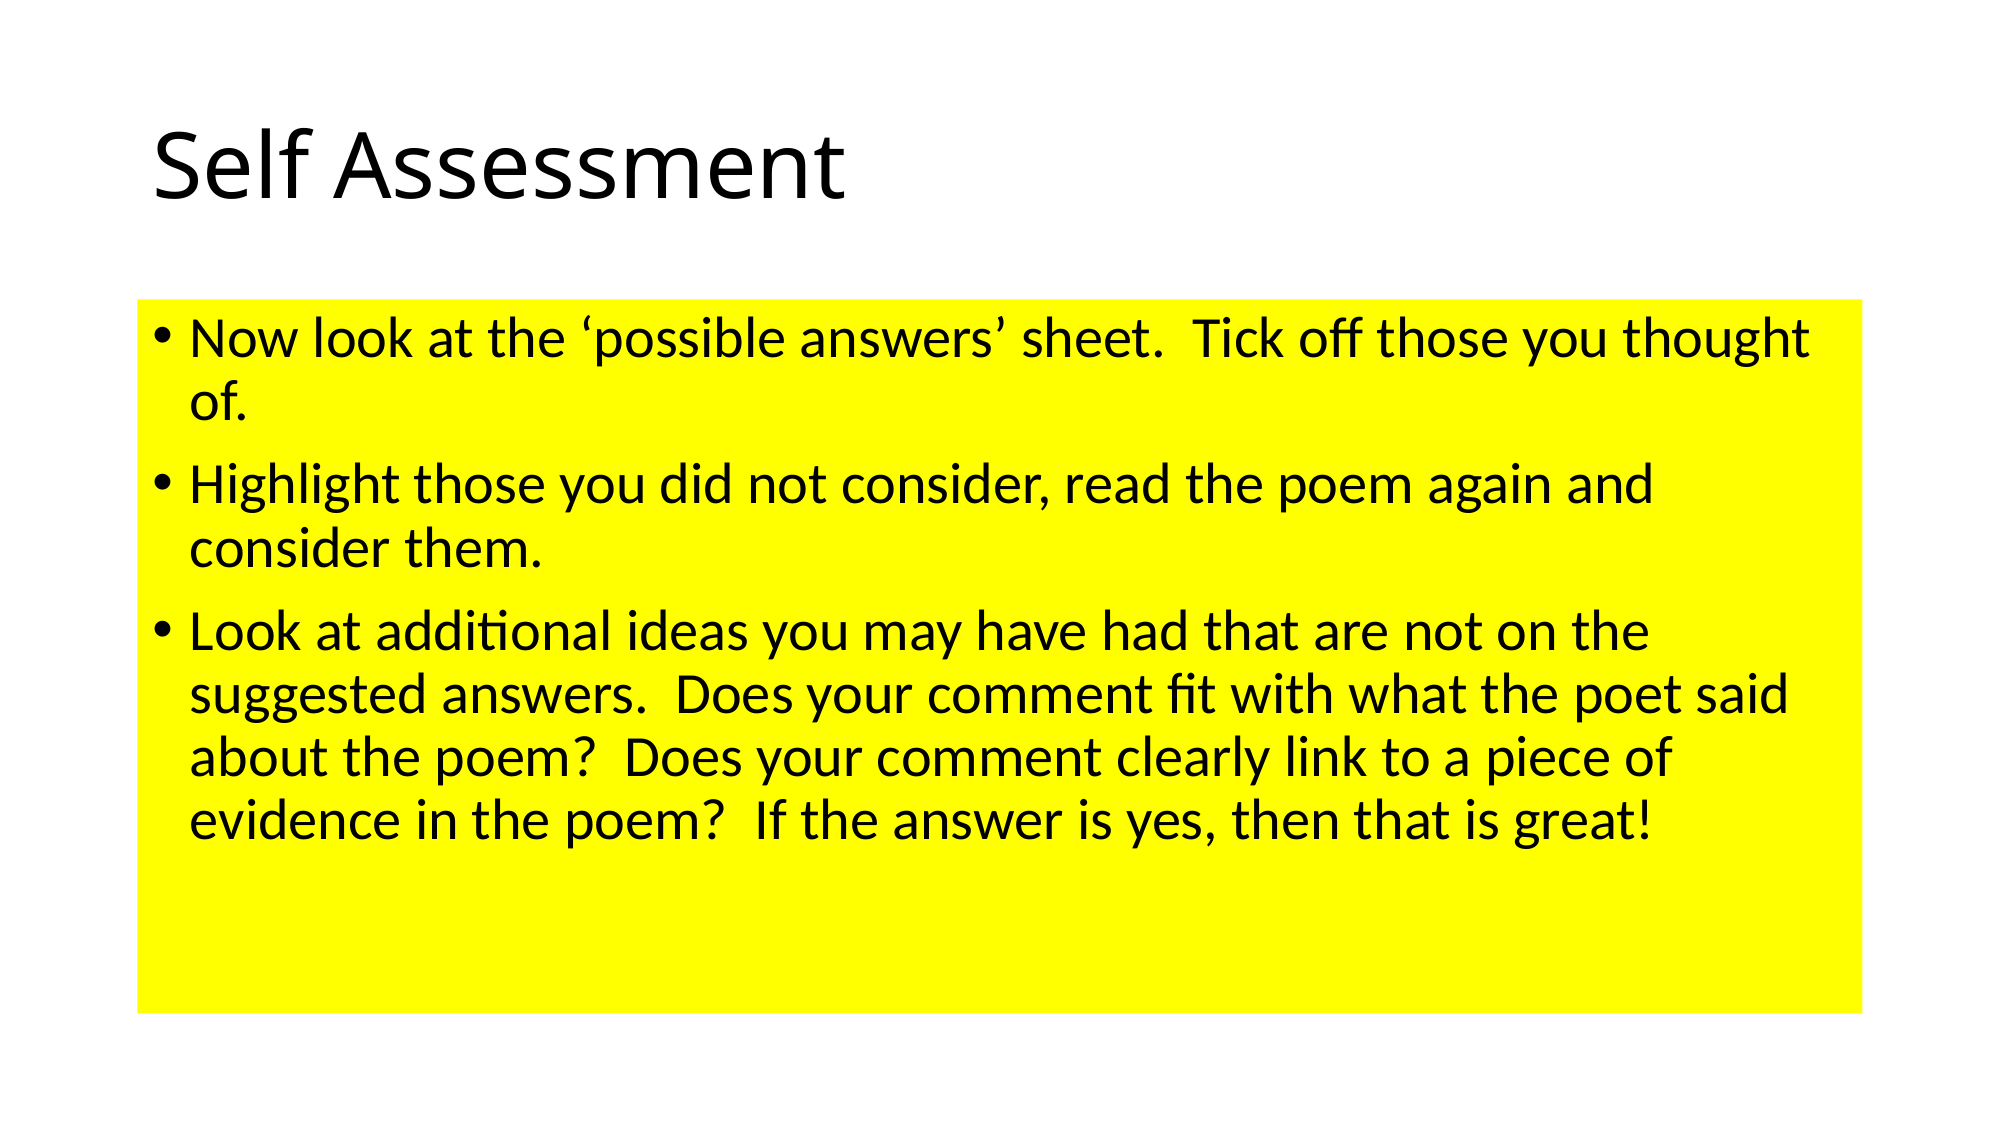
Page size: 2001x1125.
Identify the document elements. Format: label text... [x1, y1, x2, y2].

title Self Assessment [137, 59, 1863, 278]
list Now look at the ‘possible answers’ sheet. Tick off those you thought of. Highlight those you did not consider, read the poem again and consider them. Look at additional ideas you may have had that are not on the suggested answers. Does your comment fit with what the poet said about the poem? Does your comment clearly link to a piece of evidence in the poem? If the answer is yes, then that is great! [137, 299, 1863, 1014]
